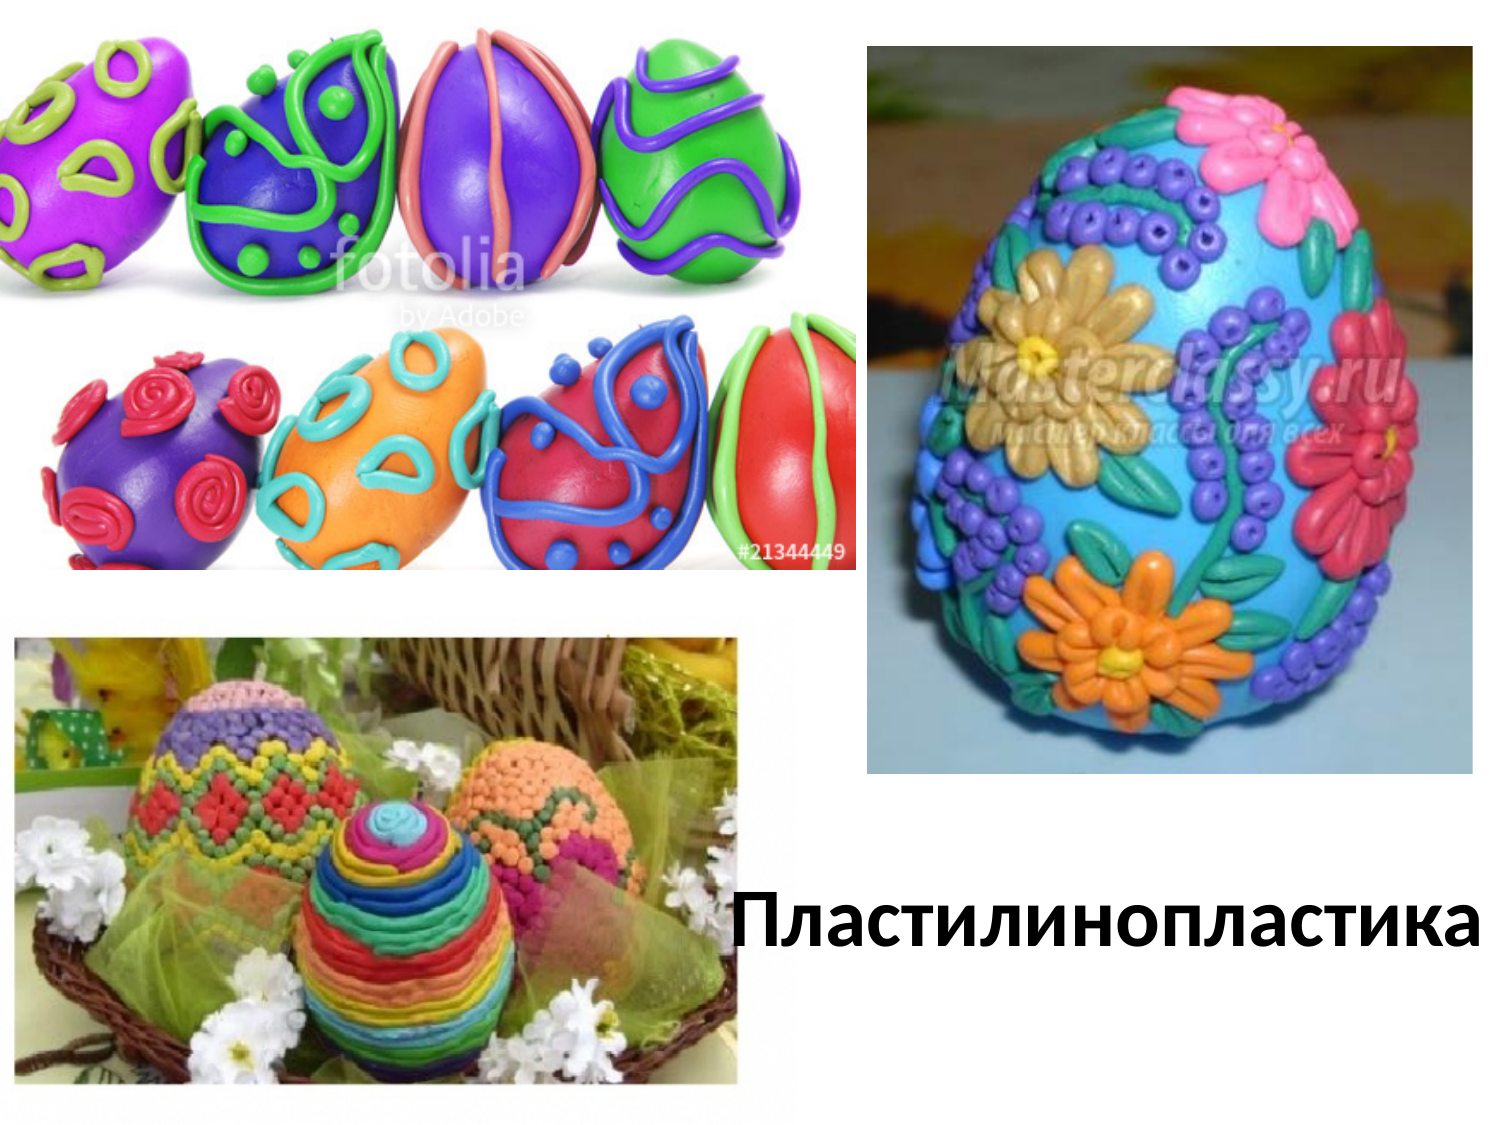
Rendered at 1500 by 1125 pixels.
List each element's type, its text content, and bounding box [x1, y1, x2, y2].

picture [866, 46, 1473, 774]
picture [0, 0, 856, 570]
picture [0, 615, 798, 1125]
text_box Пластилинопластика [802, 855, 1500, 971]
